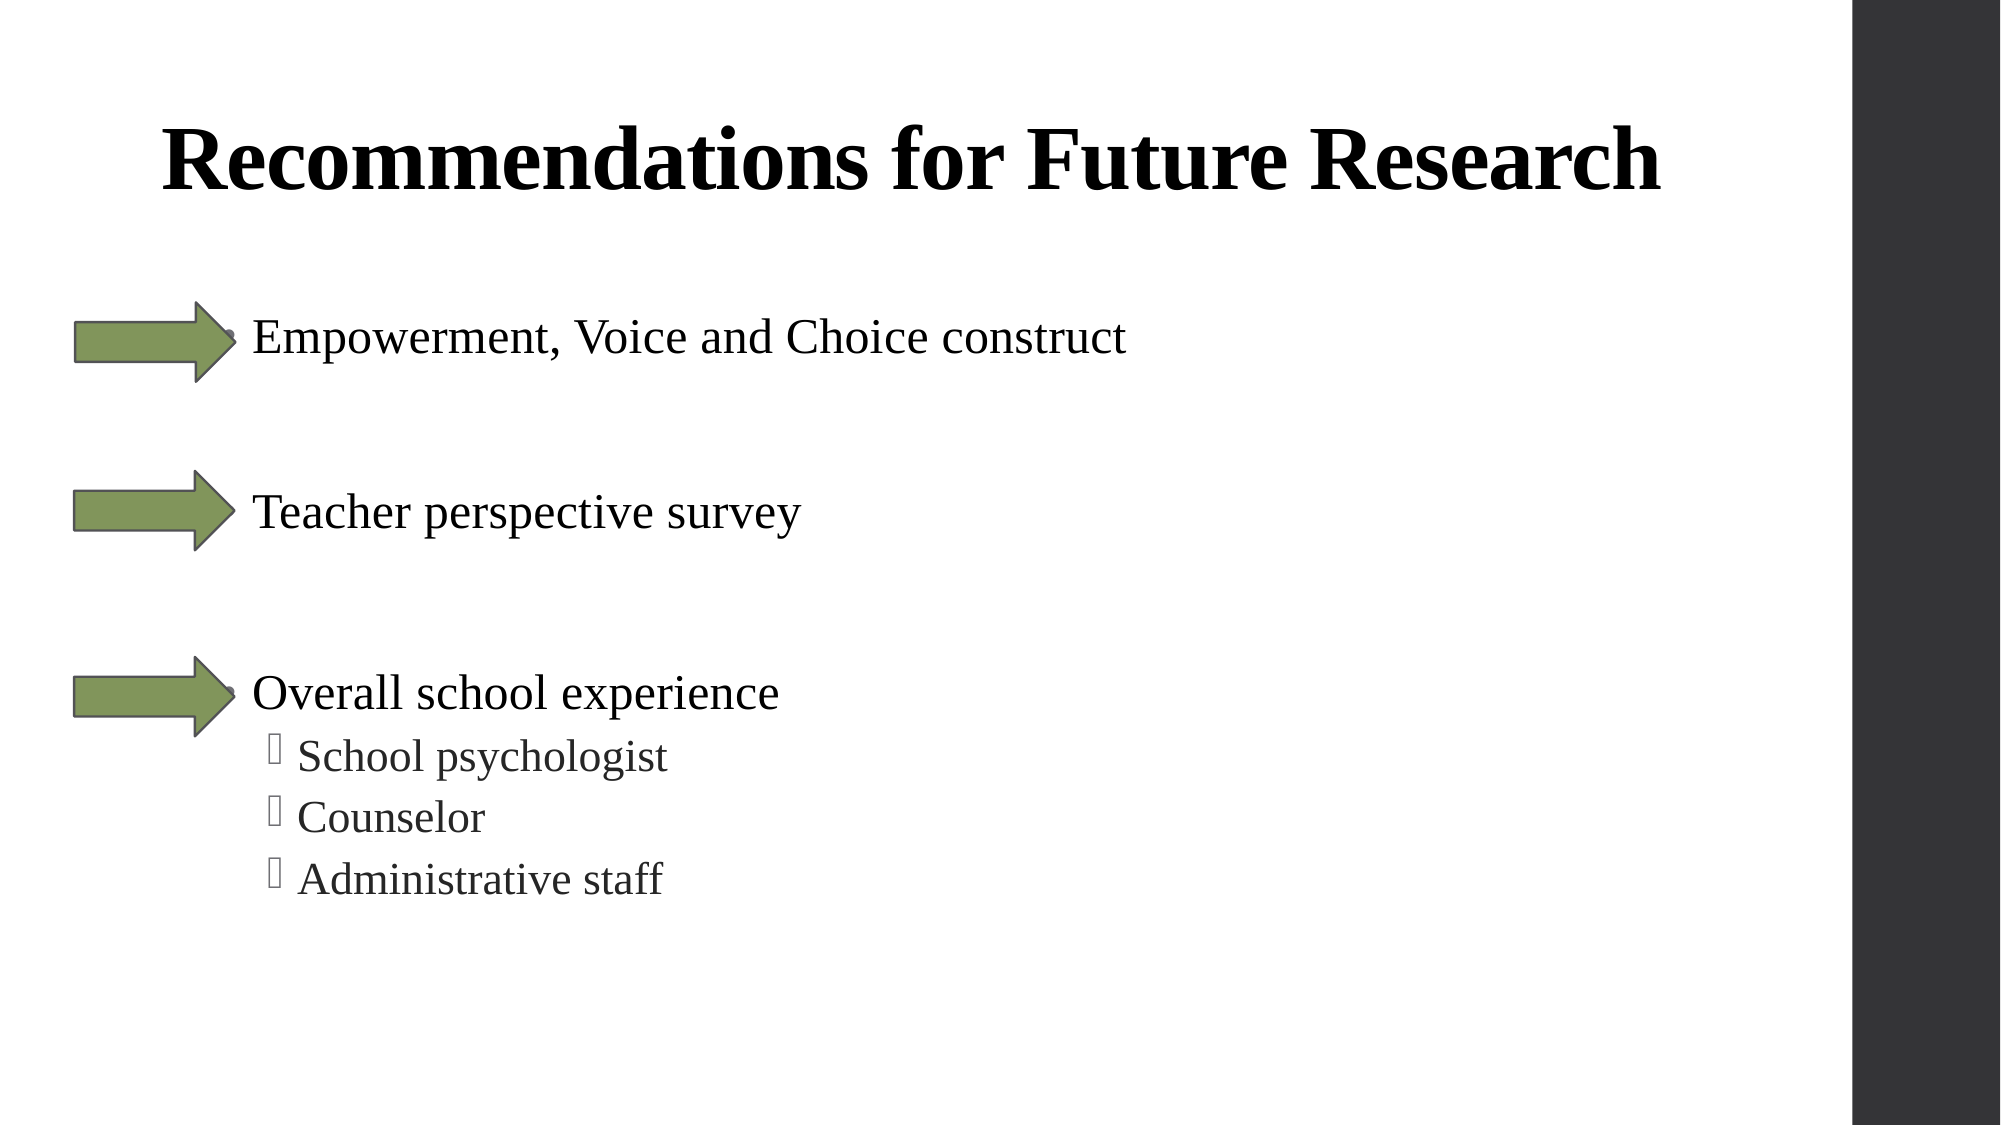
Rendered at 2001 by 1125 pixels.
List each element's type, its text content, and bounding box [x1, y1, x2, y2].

title Recommendations for Future Research [116, 0, 1707, 218]
text_box [72, 469, 236, 552]
list Empowerment, Voice and Choice construct Teacher perspective survey Overall school experience School psychologist Counselor Administrative staff [206, 299, 1617, 1014]
text_box [72, 655, 236, 738]
text_box [73, 301, 237, 383]
